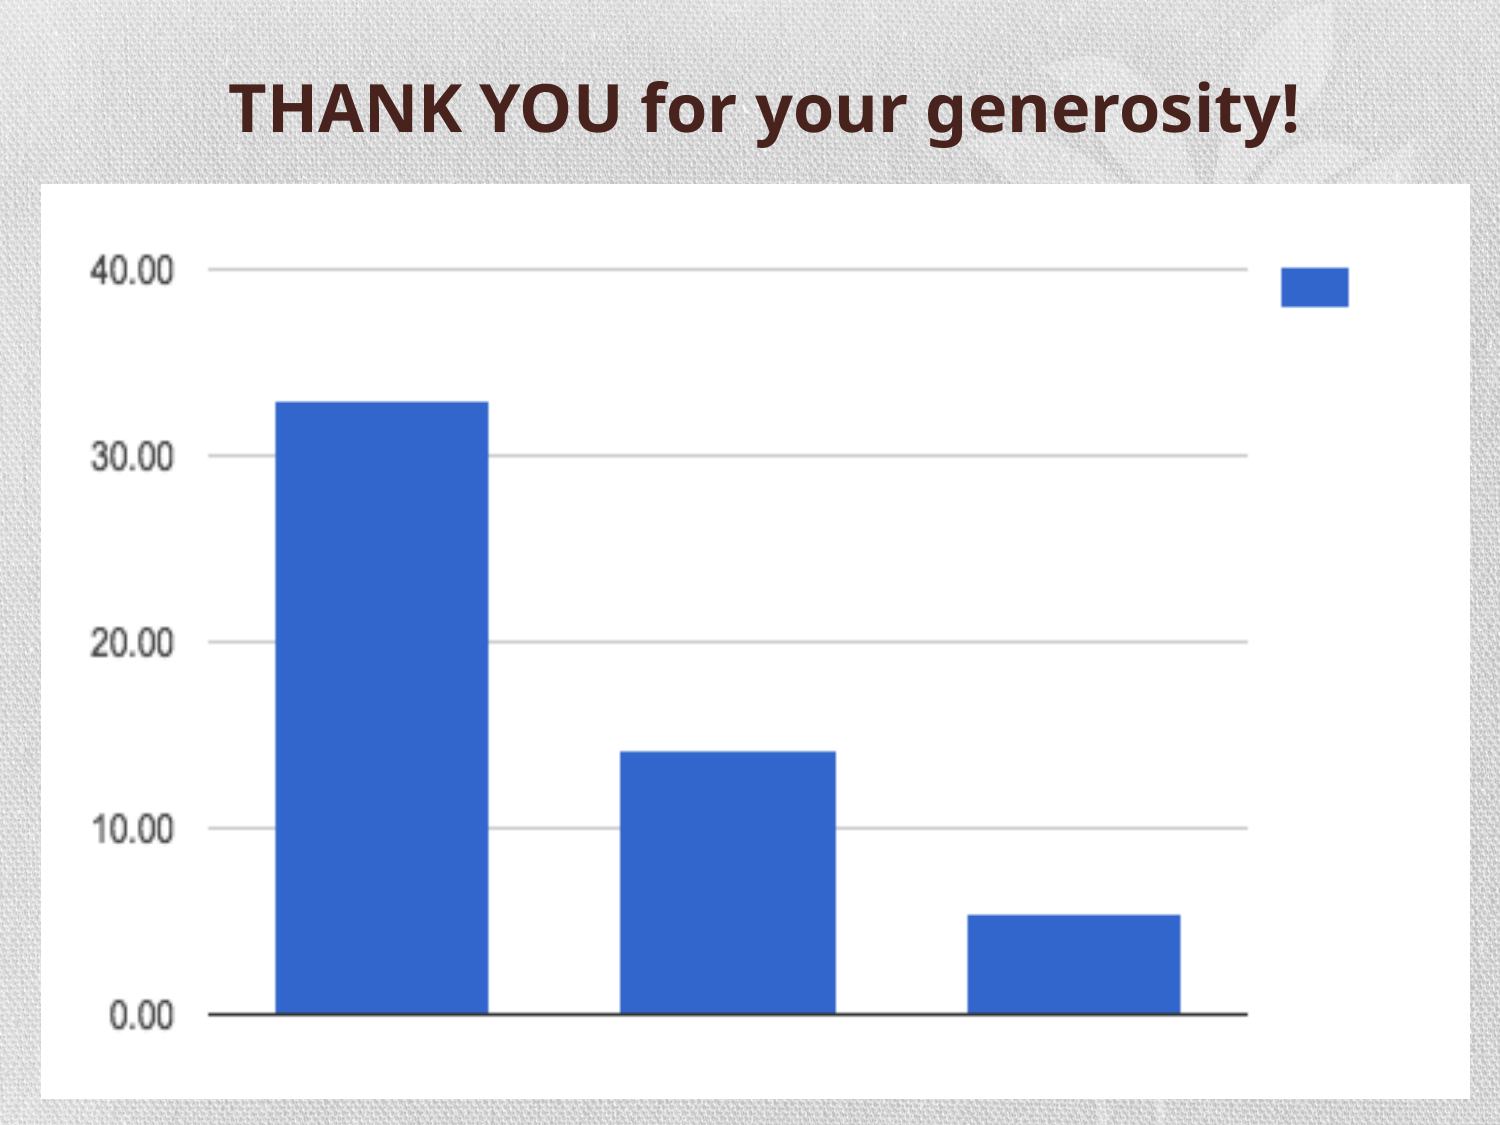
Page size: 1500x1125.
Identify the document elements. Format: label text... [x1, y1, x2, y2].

picture [41, 184, 1470, 1099]
title THANK YOU for your generosity! [29, 30, 1500, 154]
